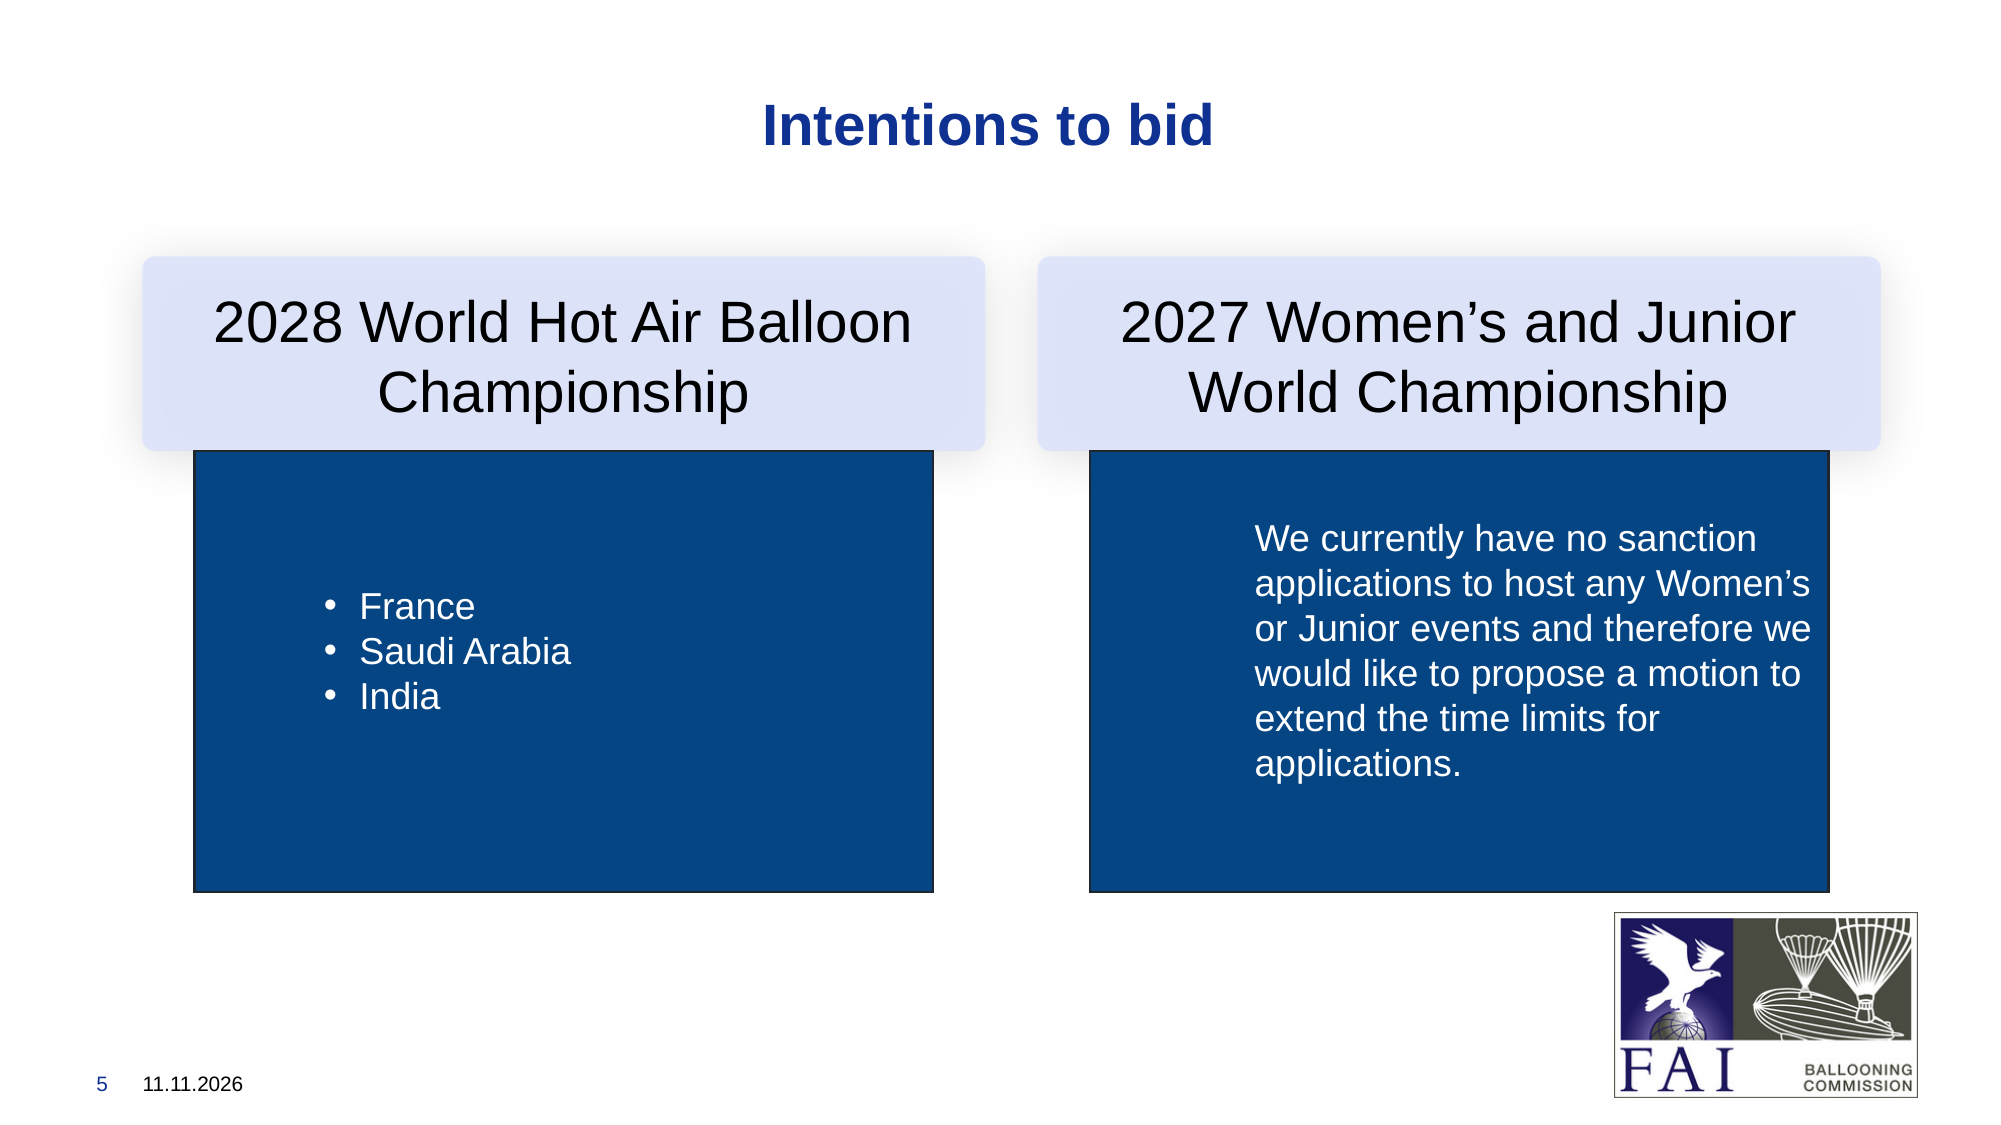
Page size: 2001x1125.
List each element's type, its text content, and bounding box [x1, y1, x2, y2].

title Intentions to bid [96, 72, 1881, 159]
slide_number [143, 1070, 256, 1125]
picture [1614, 912, 1918, 1098]
slide_number 5 [96, 1070, 143, 1125]
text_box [1037, 256, 1881, 893]
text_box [142, 256, 986, 893]
